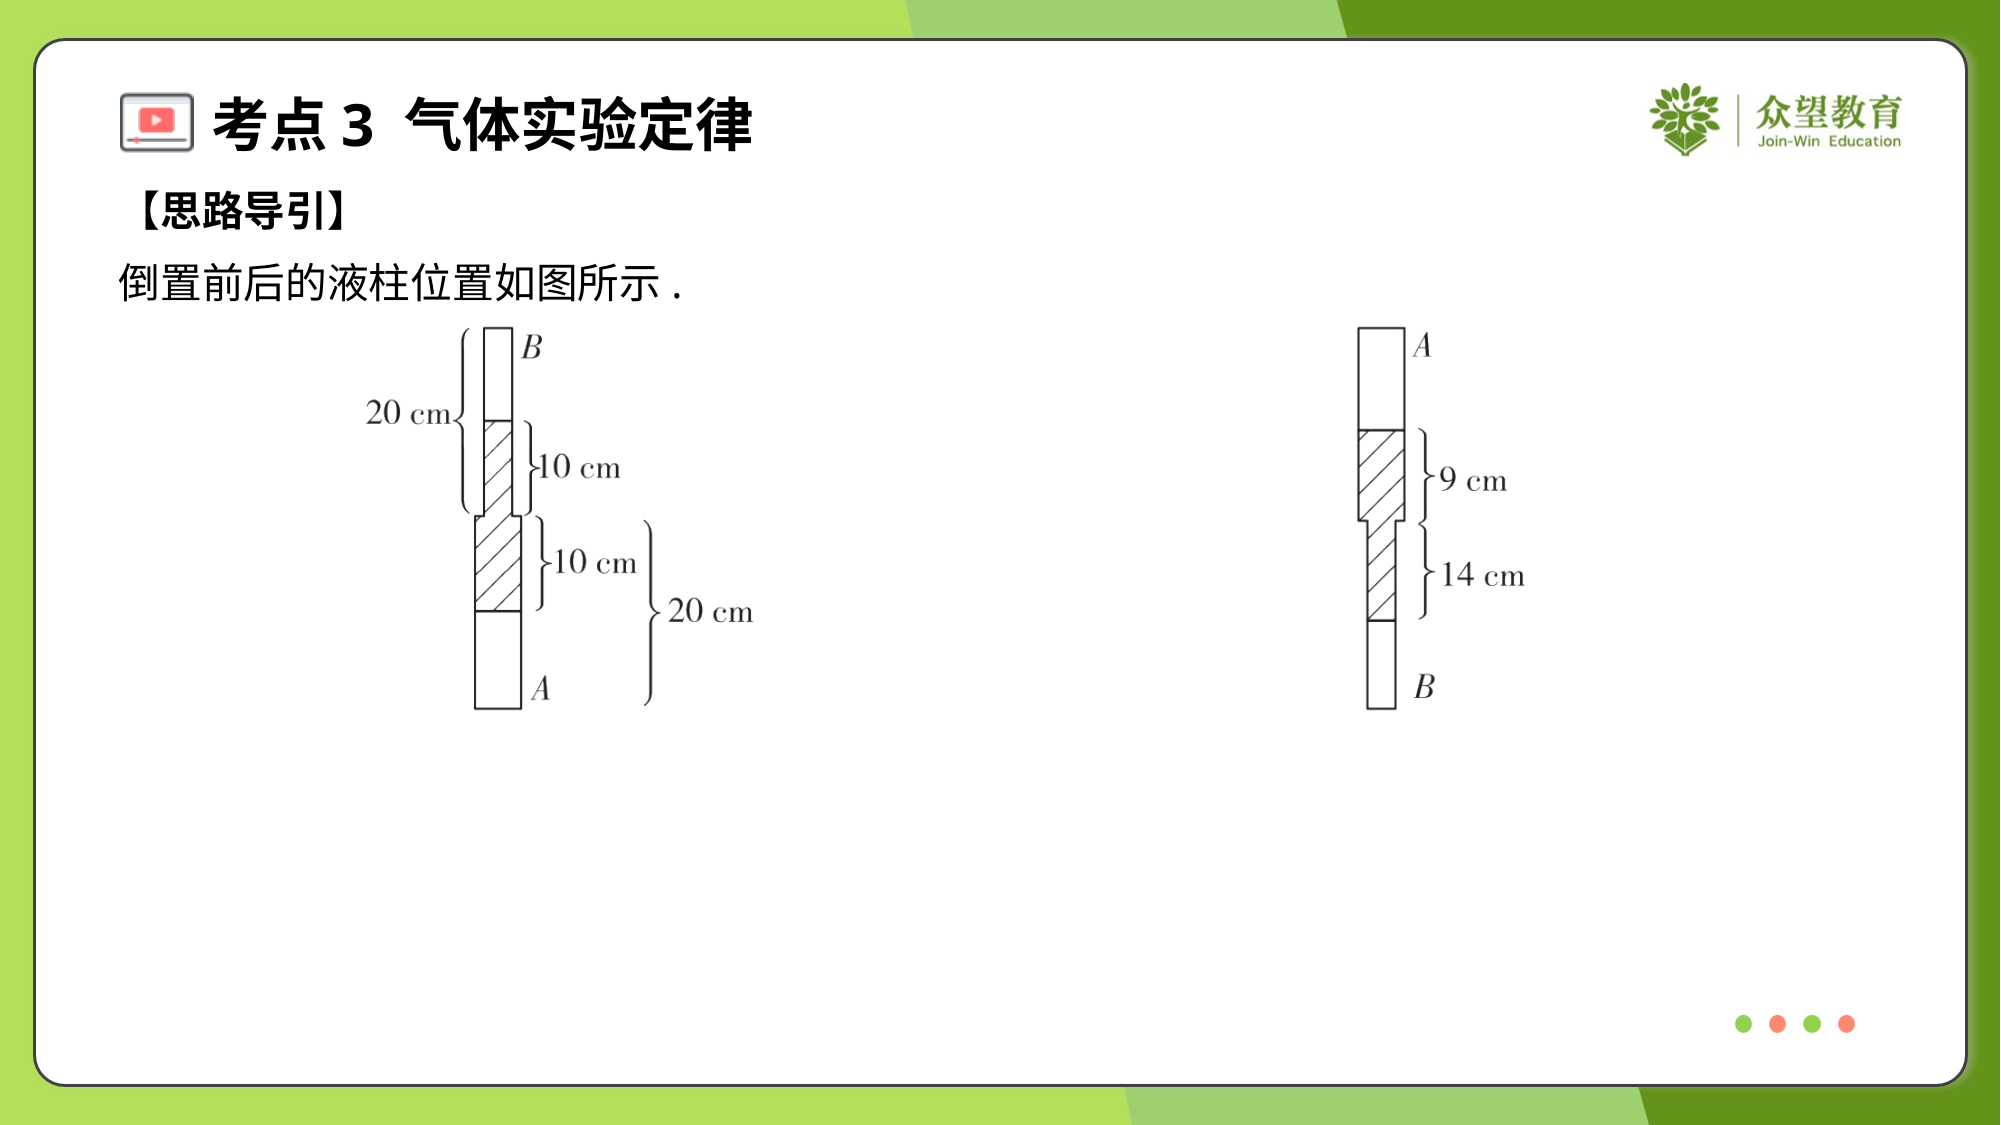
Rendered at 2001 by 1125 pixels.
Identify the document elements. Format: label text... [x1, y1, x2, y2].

picture [0, 0, 2000, 1125]
text_box 【思路导引】 倒置前后的液柱位置如图所示. [118, 159, 1883, 300]
